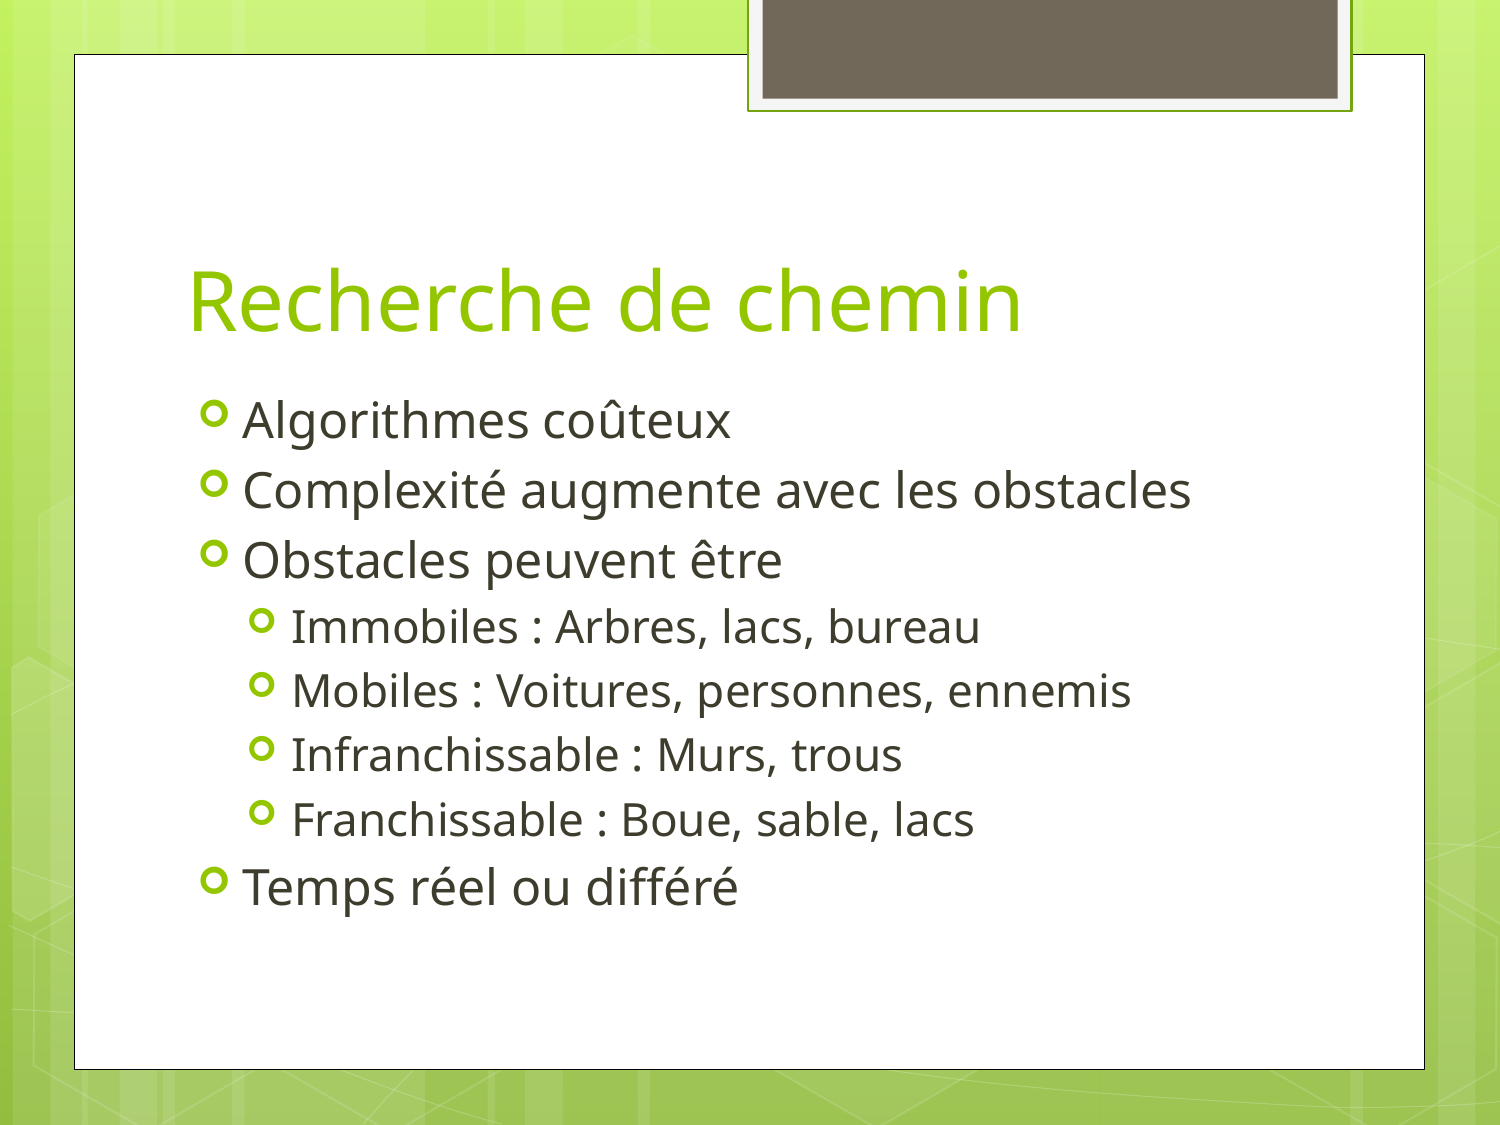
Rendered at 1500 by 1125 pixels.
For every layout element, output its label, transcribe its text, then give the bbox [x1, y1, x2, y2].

list Algorithmes coûteux Complexité augmente avec les obstacles Obstacles peuvent être Immobiles : Arbres, lacs, bureau Mobiles : Voitures, personnes, ennemis Infranchissable : Murs, trous Franchissable : Boue, sable, lacs Temps réel ou différé [171, 381, 1283, 957]
title Recherche de chemin [171, 168, 1324, 357]
